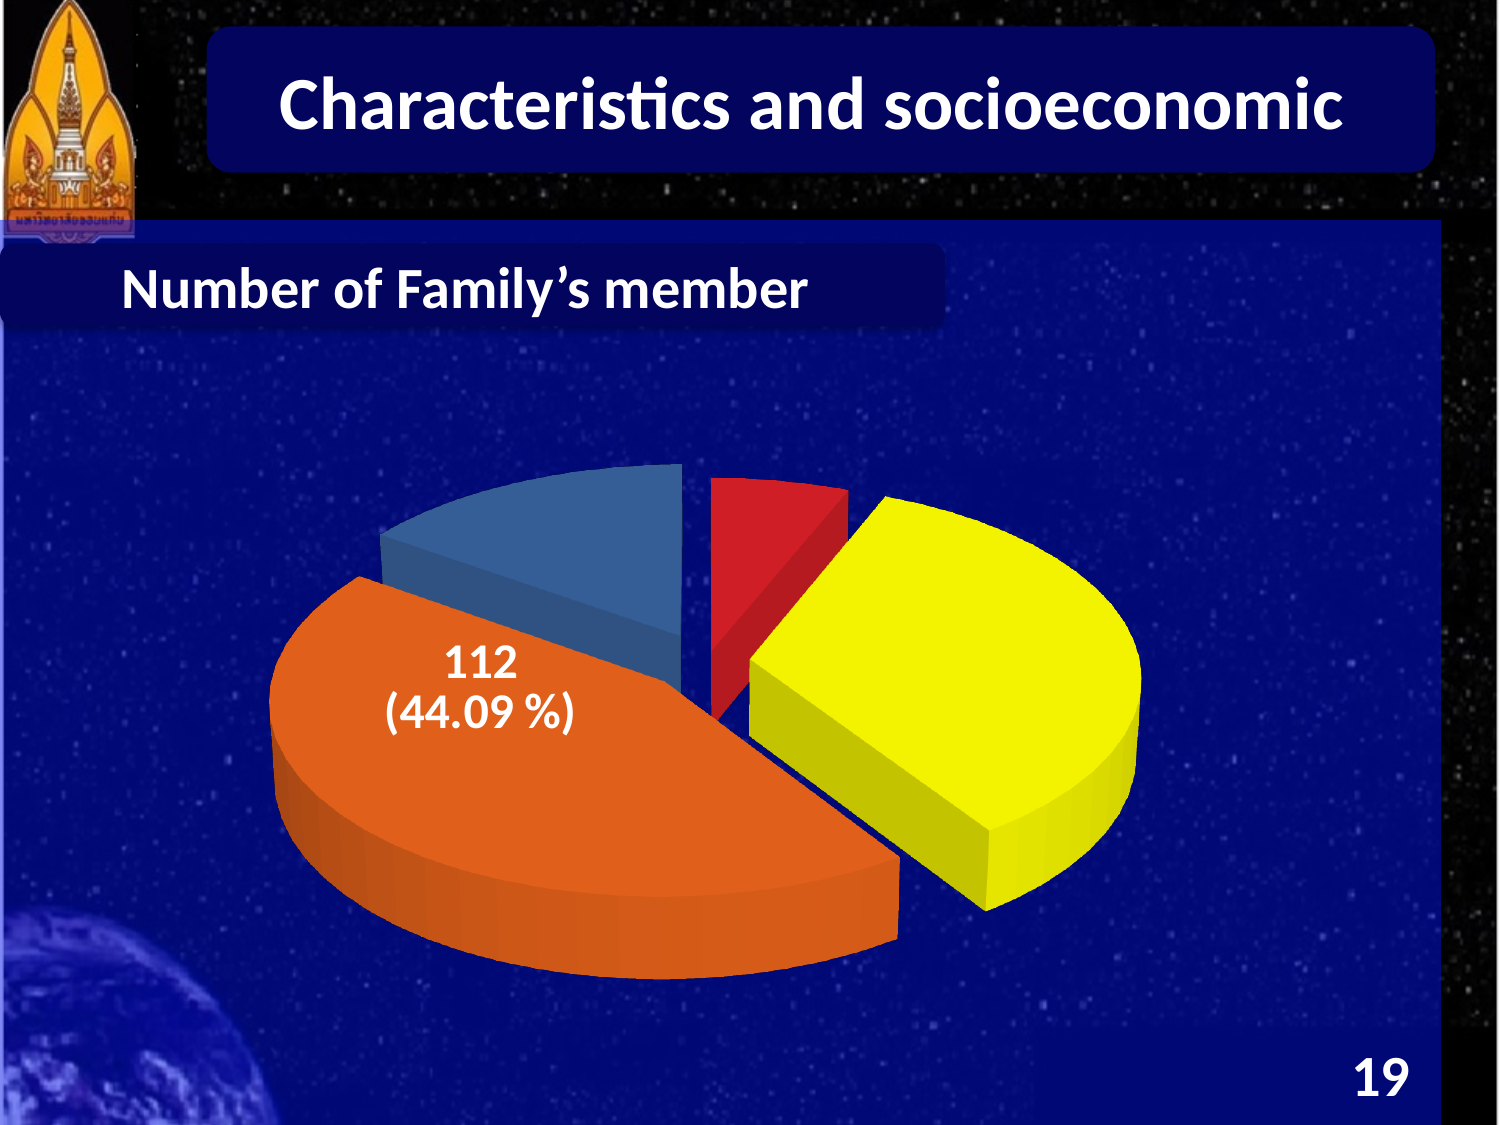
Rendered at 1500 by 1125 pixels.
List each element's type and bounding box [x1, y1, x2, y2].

chart [0, 219, 1442, 1125]
picture [0, 0, 1500, 1125]
